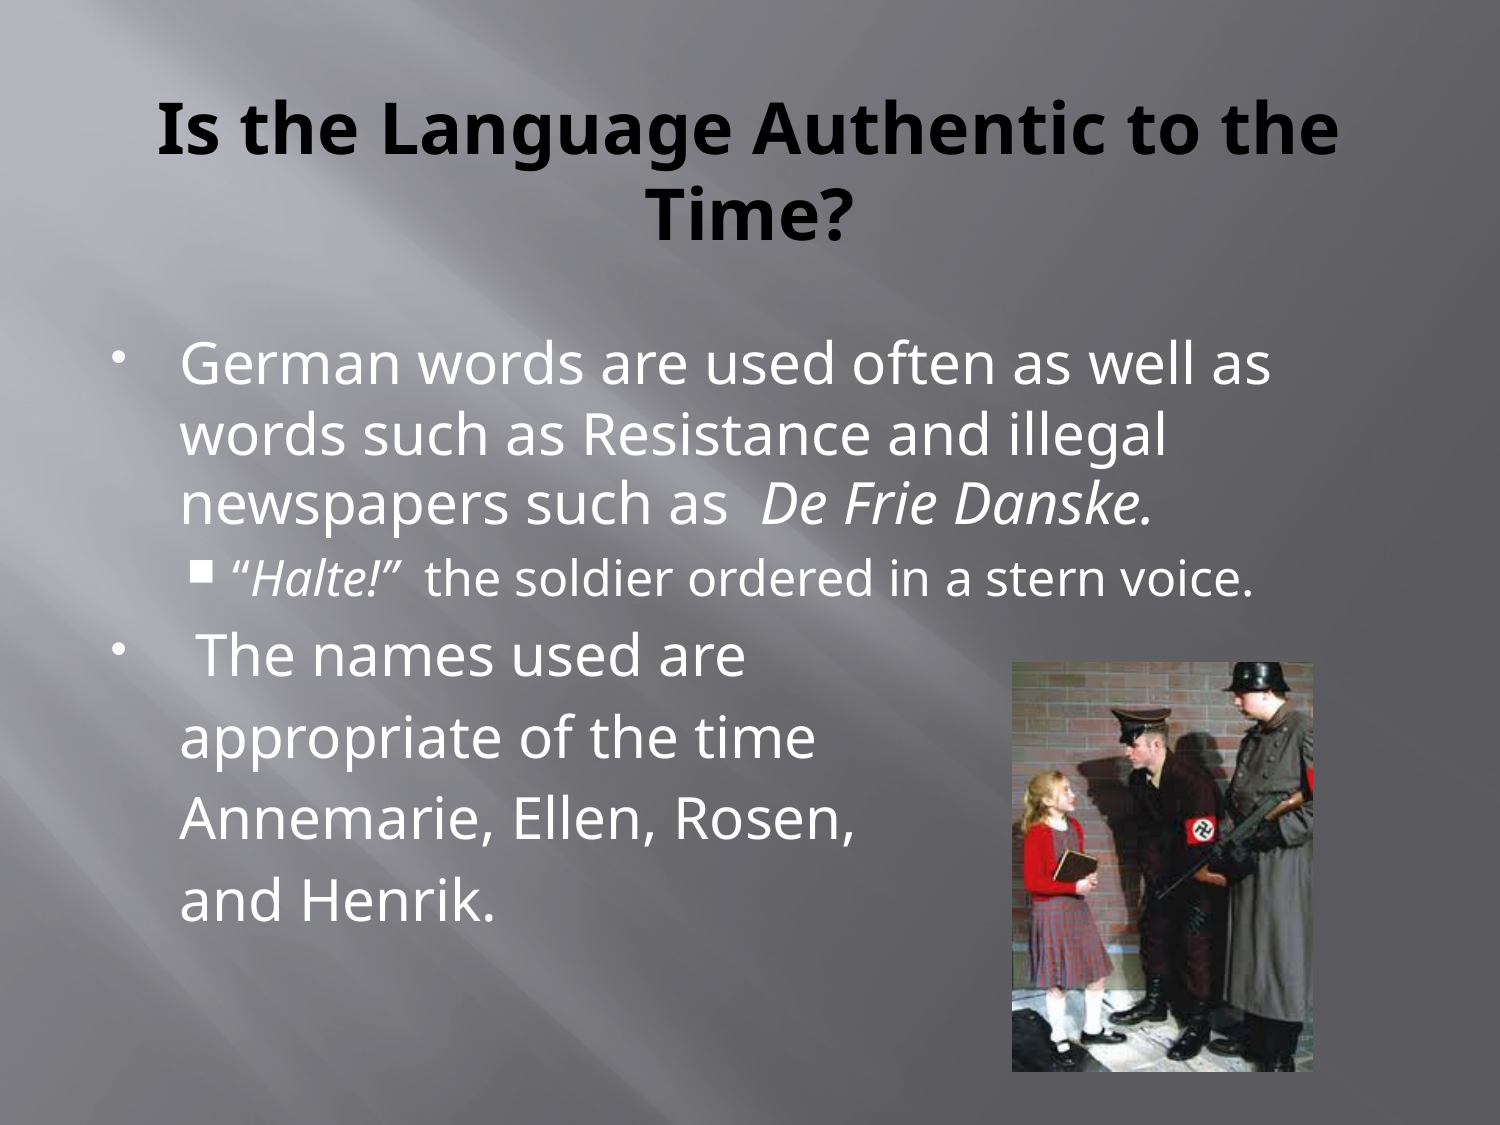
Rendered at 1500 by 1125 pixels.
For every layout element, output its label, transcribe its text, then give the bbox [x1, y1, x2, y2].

picture [1012, 662, 1313, 1072]
list German words are used often as well as words such as Resistance and illegal newspapers such as De Frie Danske. “Halte!” the soldier ordered in a stern voice. The names used are appropriate of the time Annemarie, Ellen, Rosen, and Henrik. [75, 237, 1425, 1010]
title Is the Language Authentic to the Time? [75, 75, 1425, 237]
